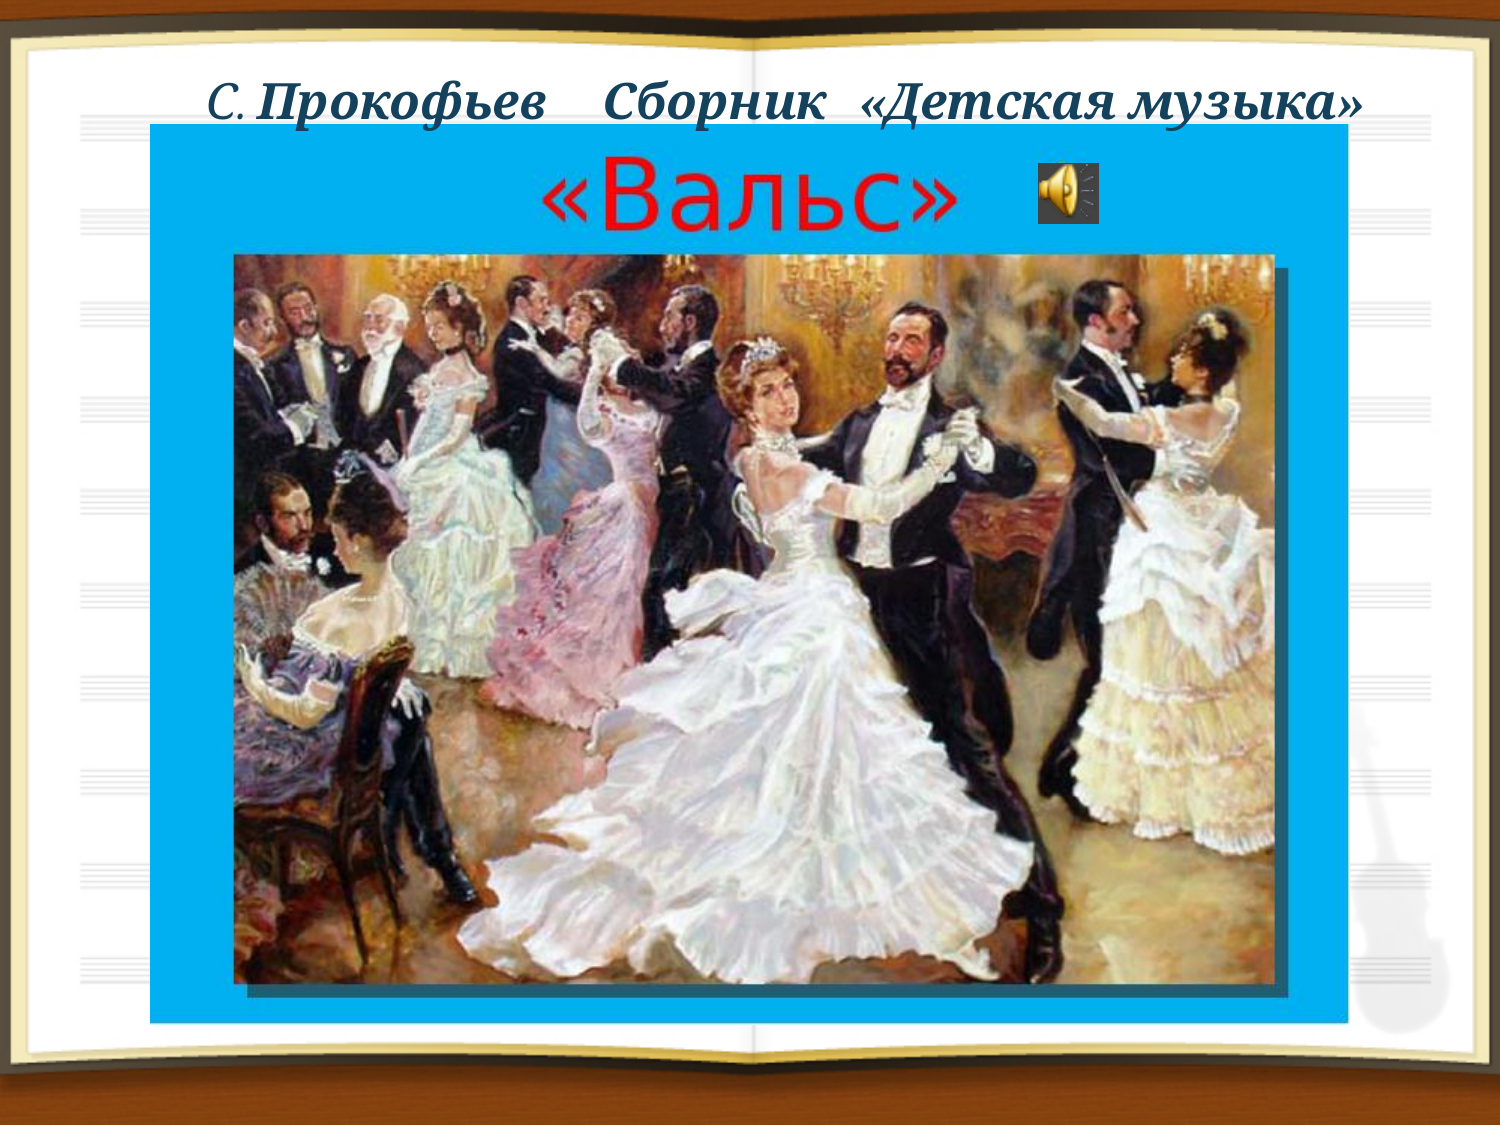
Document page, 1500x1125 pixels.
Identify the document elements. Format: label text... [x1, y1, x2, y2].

text_box С. Прокофьев Сборник «Детская музыка» [37, 62, 1450, 138]
picture [0, 0, 1500, 1125]
